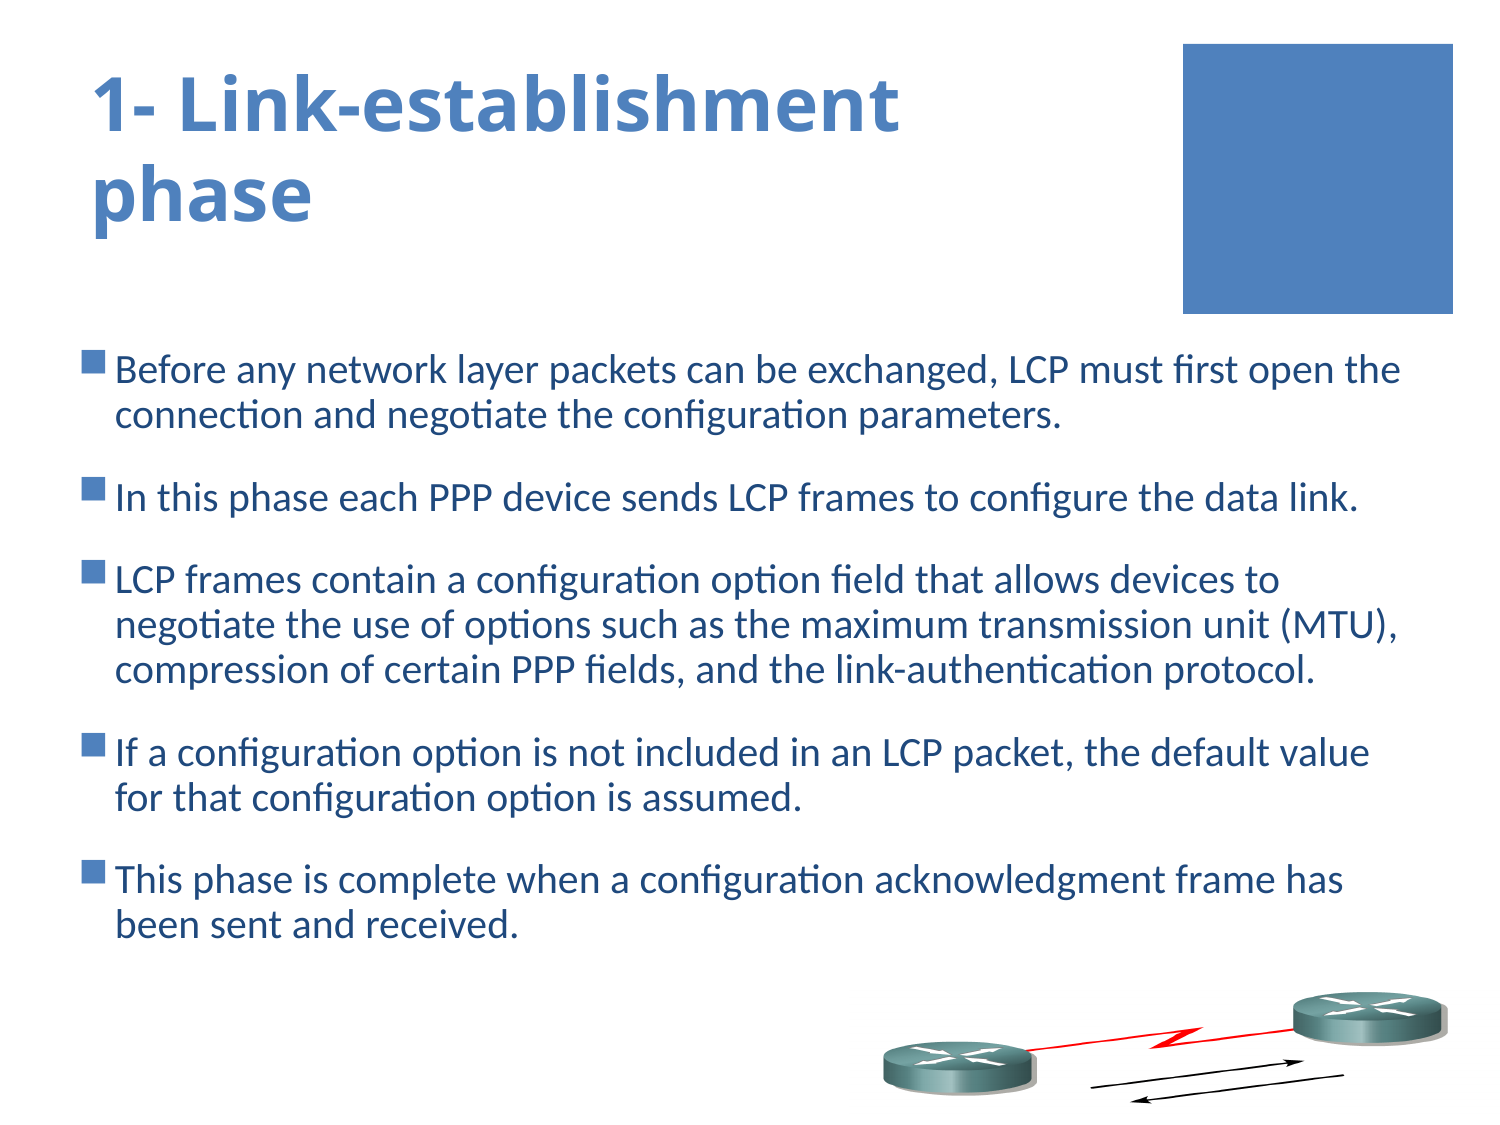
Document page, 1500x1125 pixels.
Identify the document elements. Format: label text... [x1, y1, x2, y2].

title 1- Link-establishment phase [75, 56, 1143, 244]
list Before any network layer packets can be exchanged, LCP must first open the connection and negotiate the configuration parameters. In this phase each PPP device sends LCP frames to configure the data link. LCP frames contain a configuration option field that allows devices to negotiate the use of options such as the maximum transmission unit (MTU), compression of certain PPP fields, and the link-authentication protocol. If a configuration option is not included in an LCP packet, the default value for that configuration option is assumed. This phase is complete when a configuration acknowledgment frame has been sent and received. [62, 339, 1419, 1125]
picture [849, 982, 1500, 1115]
